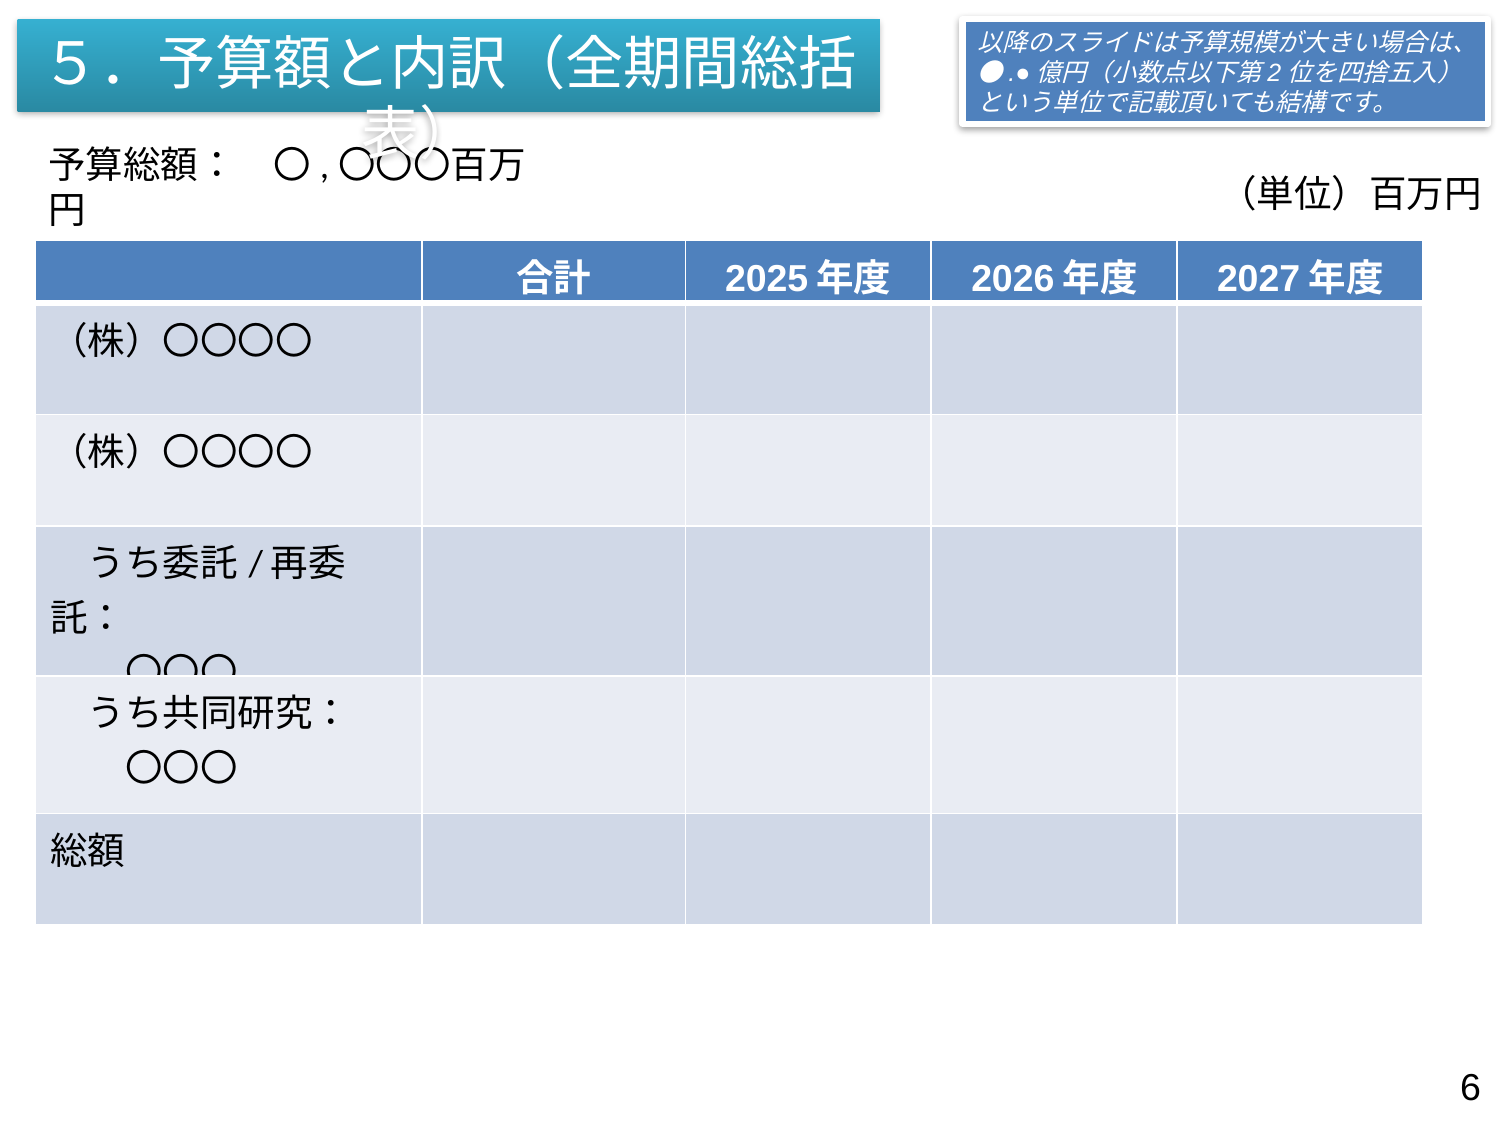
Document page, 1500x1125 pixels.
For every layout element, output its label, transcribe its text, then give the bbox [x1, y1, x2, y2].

table_cell （株）〇〇〇〇 [36, 306, 421, 414]
table_cell [686, 814, 930, 924]
table_cell [423, 306, 685, 414]
table_cell [1178, 814, 1422, 924]
table_cell [686, 415, 930, 525]
table_header 2025年度 [686, 241, 930, 300]
table_cell [423, 527, 685, 675]
table_cell [932, 306, 1176, 414]
table_cell [423, 415, 685, 525]
table_cell うち共同研究： 〇〇〇 [36, 677, 421, 813]
table_cell うち委託/再委託： 〇〇〇 [36, 527, 421, 675]
table_cell [686, 306, 930, 414]
table_cell [932, 814, 1176, 924]
text_box ５．予算額と内訳（全期間総括表） [17, 19, 880, 112]
table_header [36, 241, 421, 300]
table_cell （株）〇〇〇〇 [36, 415, 421, 525]
text_box 以降のスライドは予算規模が大きい場合は、●.●億円（小数点以下第2位を四捨五入）という単位で記載頂いても結構です。 [959, 16, 1491, 127]
table_cell [932, 527, 1176, 675]
text_box （単位）百万円 [1204, 162, 1500, 223]
table_cell [932, 677, 1176, 813]
table_cell [1178, 527, 1422, 675]
table_cell [1178, 415, 1422, 525]
table_header 2027年度 [1178, 241, 1422, 300]
table_cell 総額 [36, 814, 421, 924]
table_cell [686, 677, 930, 813]
table_cell [1178, 306, 1422, 414]
table_header 2026年度 [932, 241, 1176, 300]
text_box 予算総額： 〇,〇〇〇百万円 [33, 133, 542, 239]
text_box 6 [1393, 1066, 1481, 1105]
table_header 合計 [423, 241, 685, 300]
table_cell [686, 527, 930, 675]
table_cell [423, 677, 685, 813]
table_cell [932, 415, 1176, 525]
table_cell [423, 814, 685, 924]
table_cell [1178, 677, 1422, 813]
